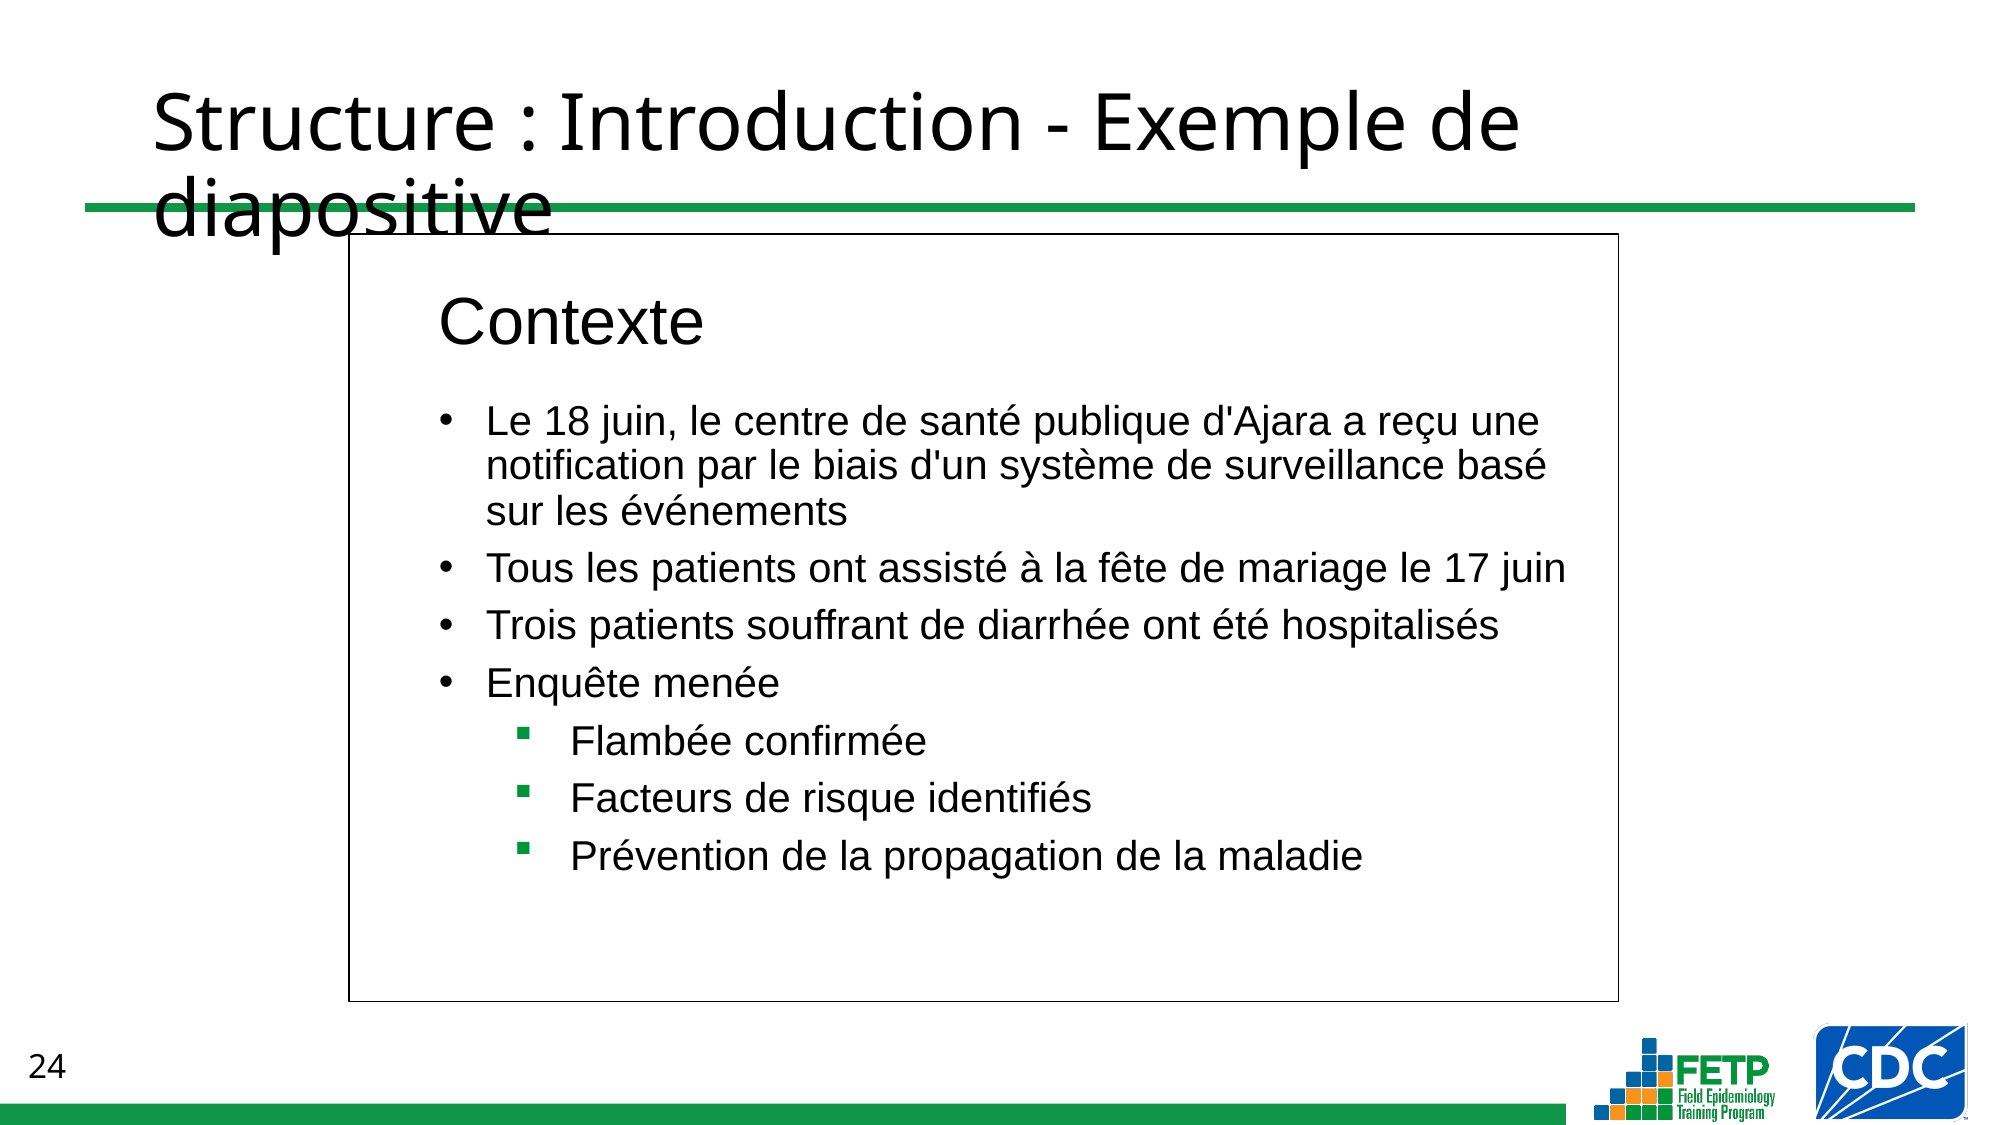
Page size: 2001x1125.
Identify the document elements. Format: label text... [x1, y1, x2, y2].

title Structure : Introduction - Exemple de diapositive [137, 75, 1863, 207]
picture [1813, 1023, 1968, 1122]
picture [1594, 1038, 1775, 1122]
text_box Contexte Le 18 juin, le centre de santé publique d'Ajara a reçu une notification par le biais d'un système de surveillance basé sur les événements Tous les patients ont assisté à la fête de mariage le 17 juin Trois patients souffrant de diarrhée ont été hospitalisés Enquête menée Flambée confirmée Facteurs de risque identifiés Prévention de la propagation de la maladie [349, 234, 1619, 1002]
